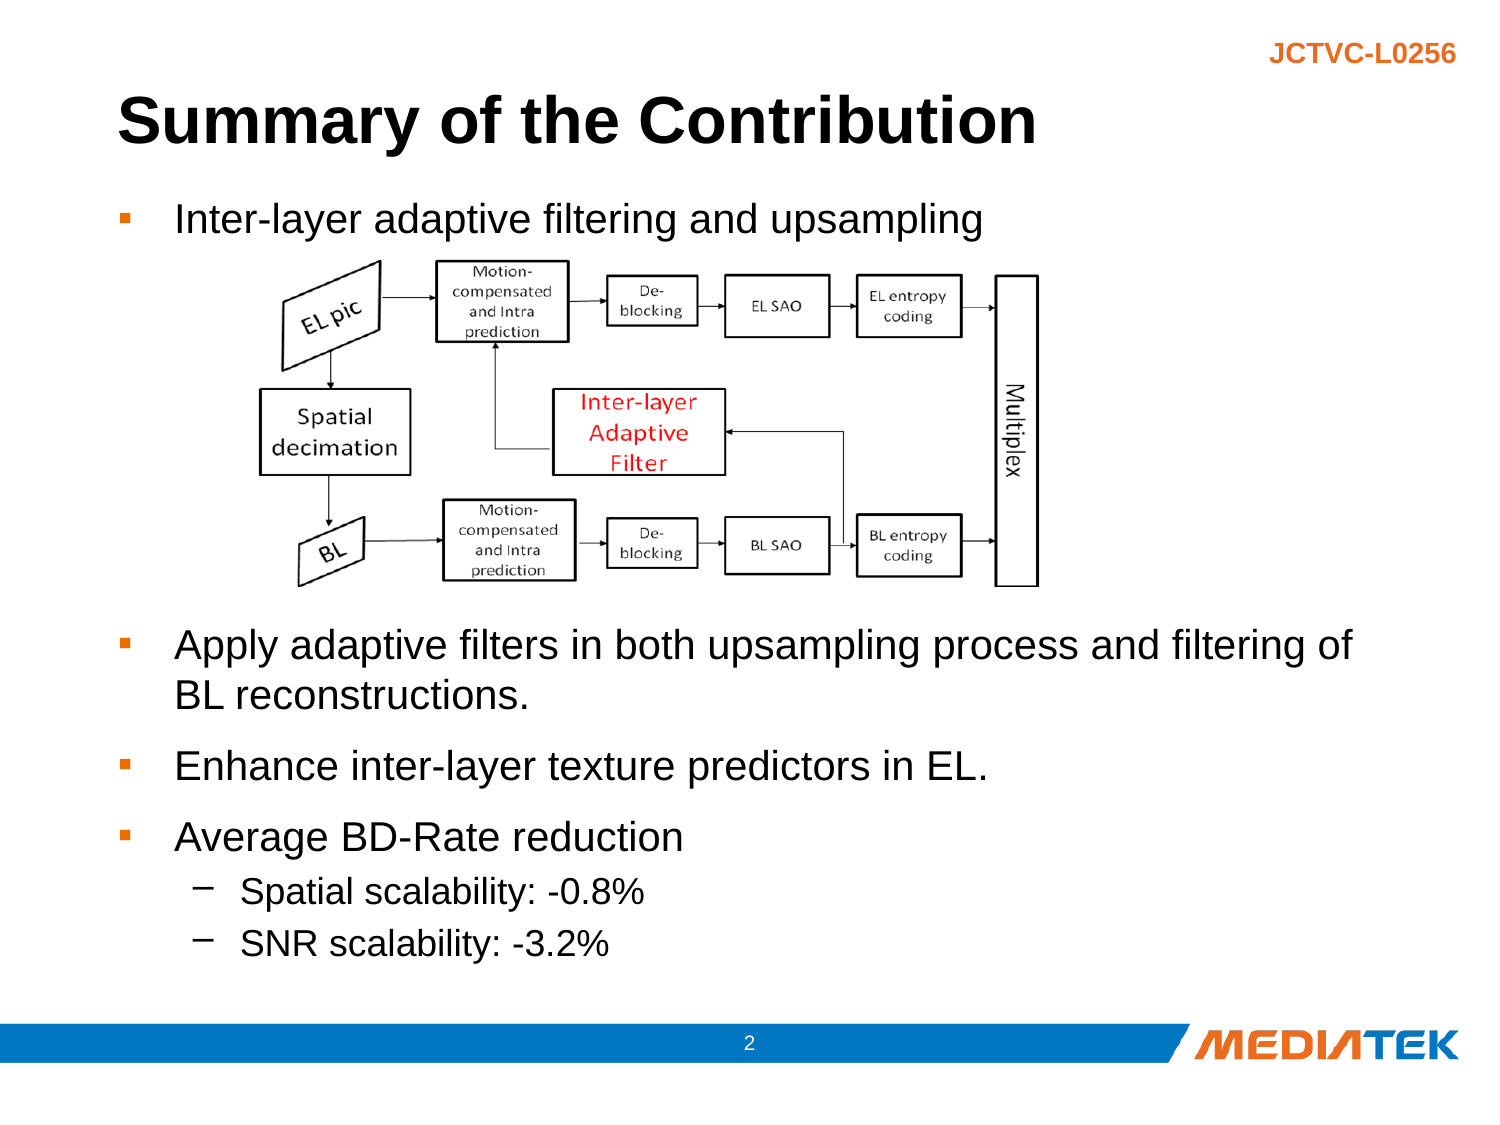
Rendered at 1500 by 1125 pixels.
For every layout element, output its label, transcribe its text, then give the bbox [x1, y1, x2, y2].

slide_number 1 [711, 1022, 789, 1090]
picture [253, 255, 1041, 589]
picture [789, 1023, 1459, 1063]
title Summary of the Contribution [101, 62, 1425, 172]
list Inter-layer adaptive filtering and upsampling Apply adaptive filters in both upsampling process and filtering of BL reconstructions. Enhance inter-layer texture predictors in EL. Average BD-Rate reduction Spatial scalability: -0.8% SNR scalability: -3.2% [102, 184, 1425, 998]
picture [0, 1023, 711, 1063]
